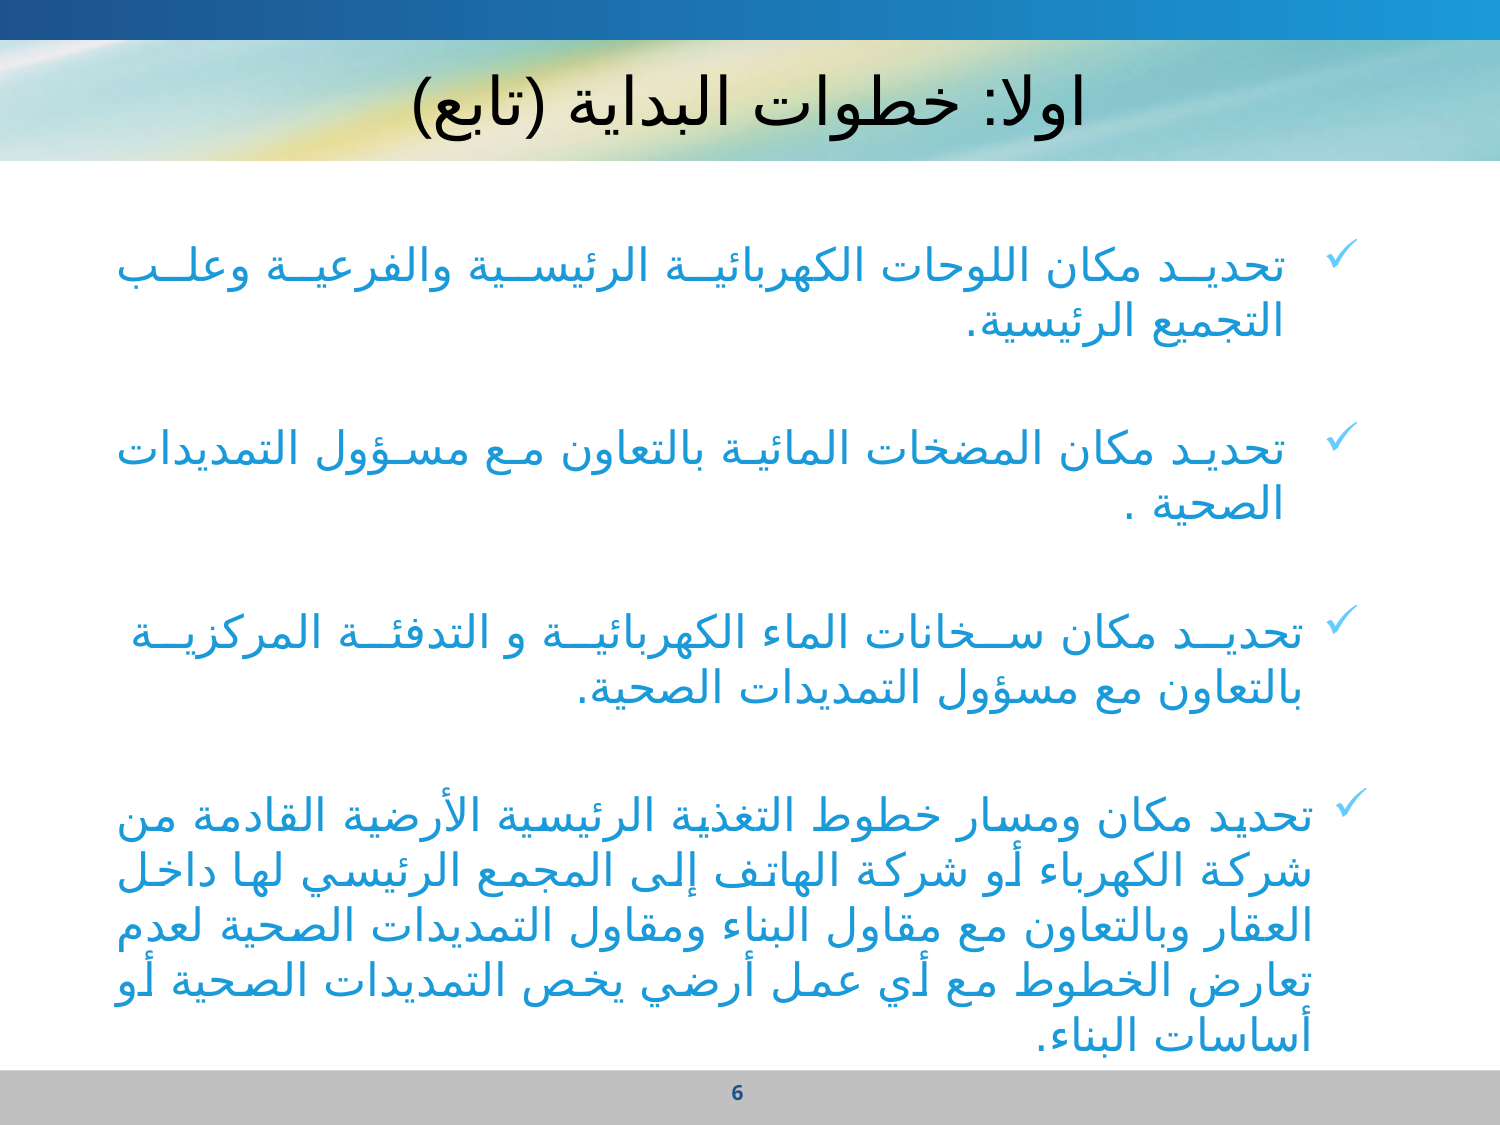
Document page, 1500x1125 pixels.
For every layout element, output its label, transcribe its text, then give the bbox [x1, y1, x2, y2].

title اولا: خطوات البداية (تابع) [75, 52, 1425, 145]
picture [0, 39, 1500, 161]
slide_number 6 [562, 1072, 913, 1115]
list تحديد مكان اللوحات الكهربائية الرئيسية والفرعية وعلب التجميع الرئيسية. تحديد مكان المضخات المائية بالتعاون مع مسؤول التمديدات الصحية . تحديد مكان سخانات الماء الكهربائية و التدفئة المركزية بالتعاون مع مسؤول التمديدات الصحية. تحديد مكان ومسار خطوط التغذية الرئيسية الأرضية القادمة من شركة الكهرباء أو شركة الهاتف إلى المجمع الرئيسي لها داخل العقار وبالتعاون مع مقاول البناء ومقاول التمديدات الصحية لعدم تعارض الخطوط مع أي عمل أرضي يخص التمديدات الصحية أو أساسات البناء. [101, 228, 1386, 1025]
